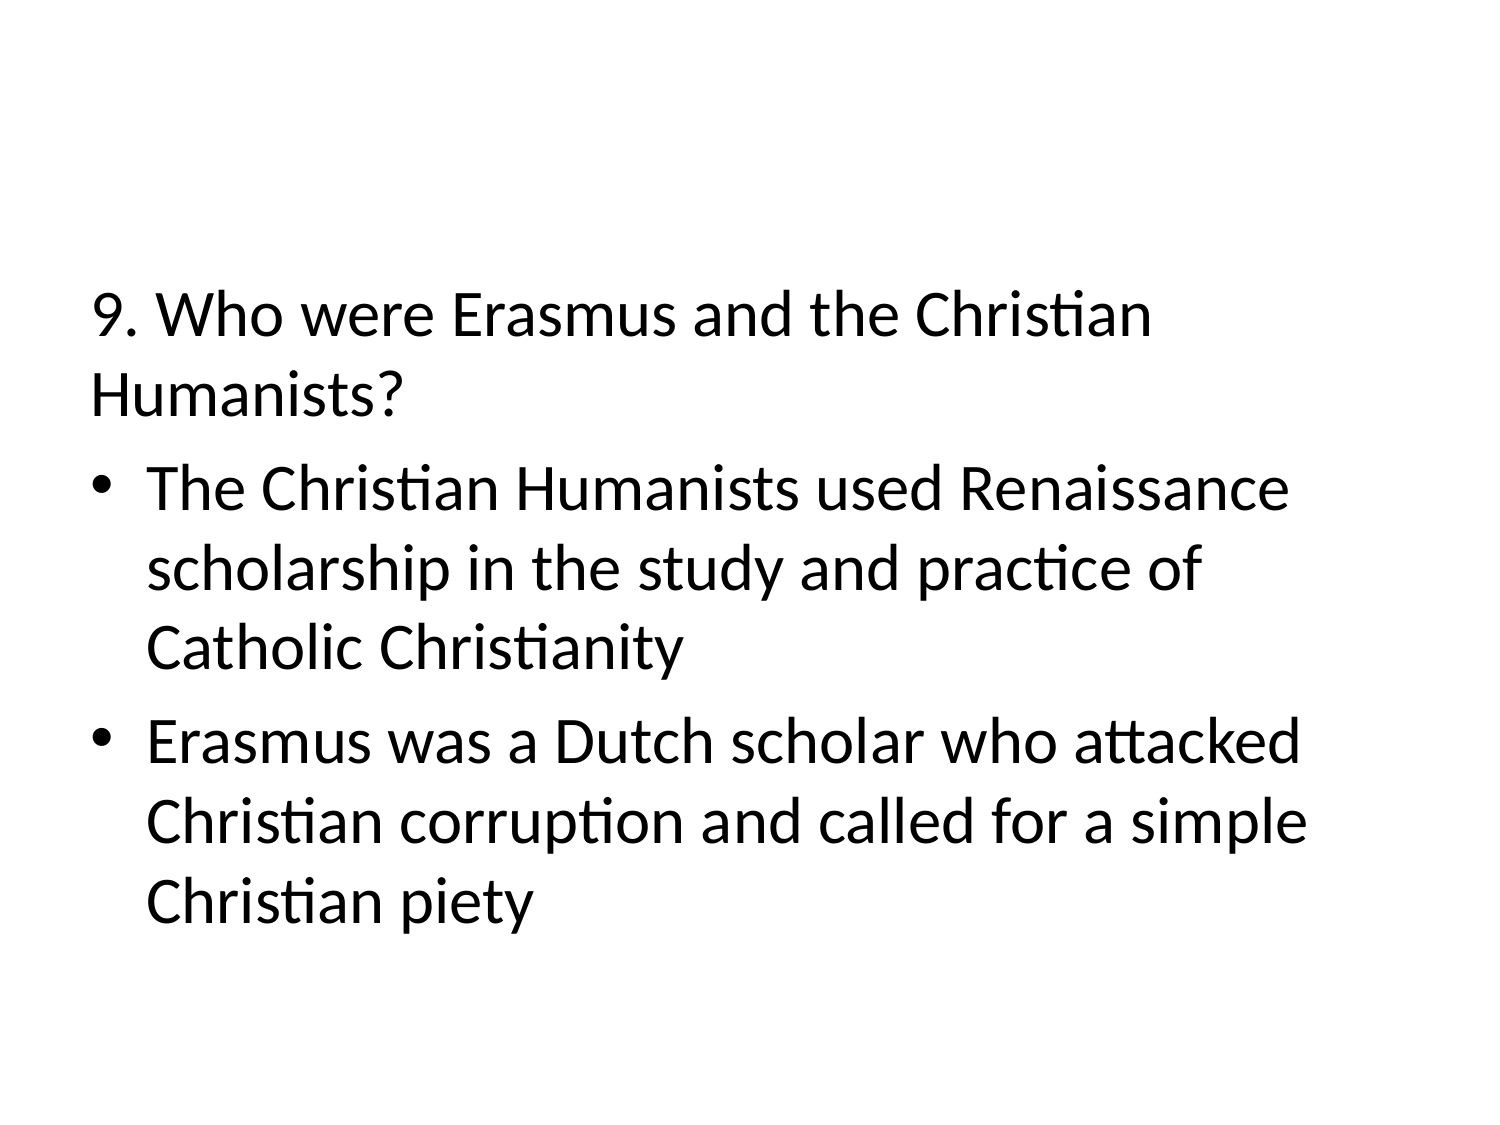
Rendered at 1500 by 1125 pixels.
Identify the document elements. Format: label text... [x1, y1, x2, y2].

list 9. Who were Erasmus and the Christian Humanists? The Christian Humanists used Renaissance scholarship in the study and practice of Catholic Christianity Erasmus was a Dutch scholar who attacked Christian corruption and called for a simple Christian piety [75, 262, 1425, 1005]
